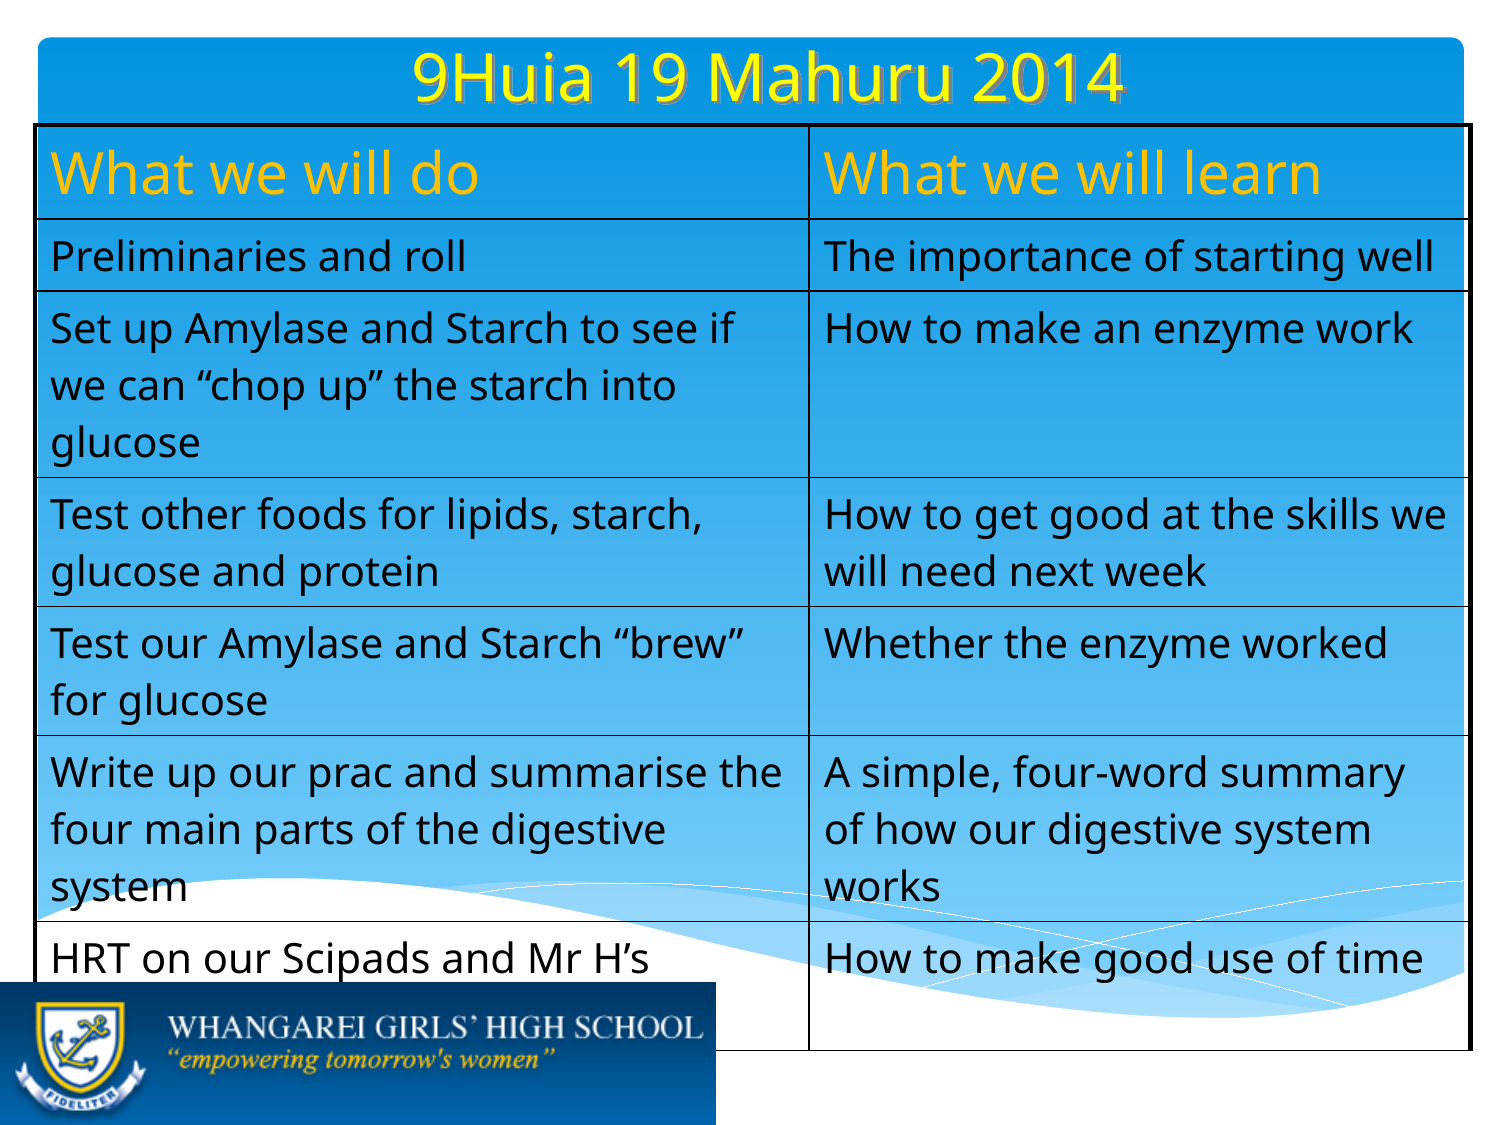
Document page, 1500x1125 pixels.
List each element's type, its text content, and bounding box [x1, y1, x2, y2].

table_cell Set up Amylase and Starch to see if we can “chop up” the starch into glucose [37, 292, 808, 477]
table_cell Preliminaries and roll [37, 220, 808, 290]
table_cell Test other foods for lipids, starch, glucose and protein [37, 478, 808, 606]
table_cell Write up our prac and summarise the four main parts of the digestive system [37, 736, 808, 921]
table_header What we will do [37, 127, 808, 218]
table_cell How to make good use of time [810, 922, 1468, 1050]
table_cell A simple, four-word summary of how our digestive system works [810, 736, 1468, 921]
table_header What we will learn [810, 127, 1468, 218]
text_box 9Huia 19 Mahuru 2014 [162, 24, 1375, 123]
table_cell How to get good at the skills we will need next week [810, 478, 1468, 606]
table_cell The importance of starting well [810, 220, 1468, 290]
table_cell How to make an enzyme work [810, 292, 1468, 477]
table_cell Whether the enzyme worked [810, 607, 1468, 735]
table_cell Test our Amylase and Starch “brew” for glucose [37, 607, 808, 735]
table_cell HRT on our Scipads and Mr H’s HDSDRM [37, 922, 808, 1050]
picture [0, 982, 716, 1125]
